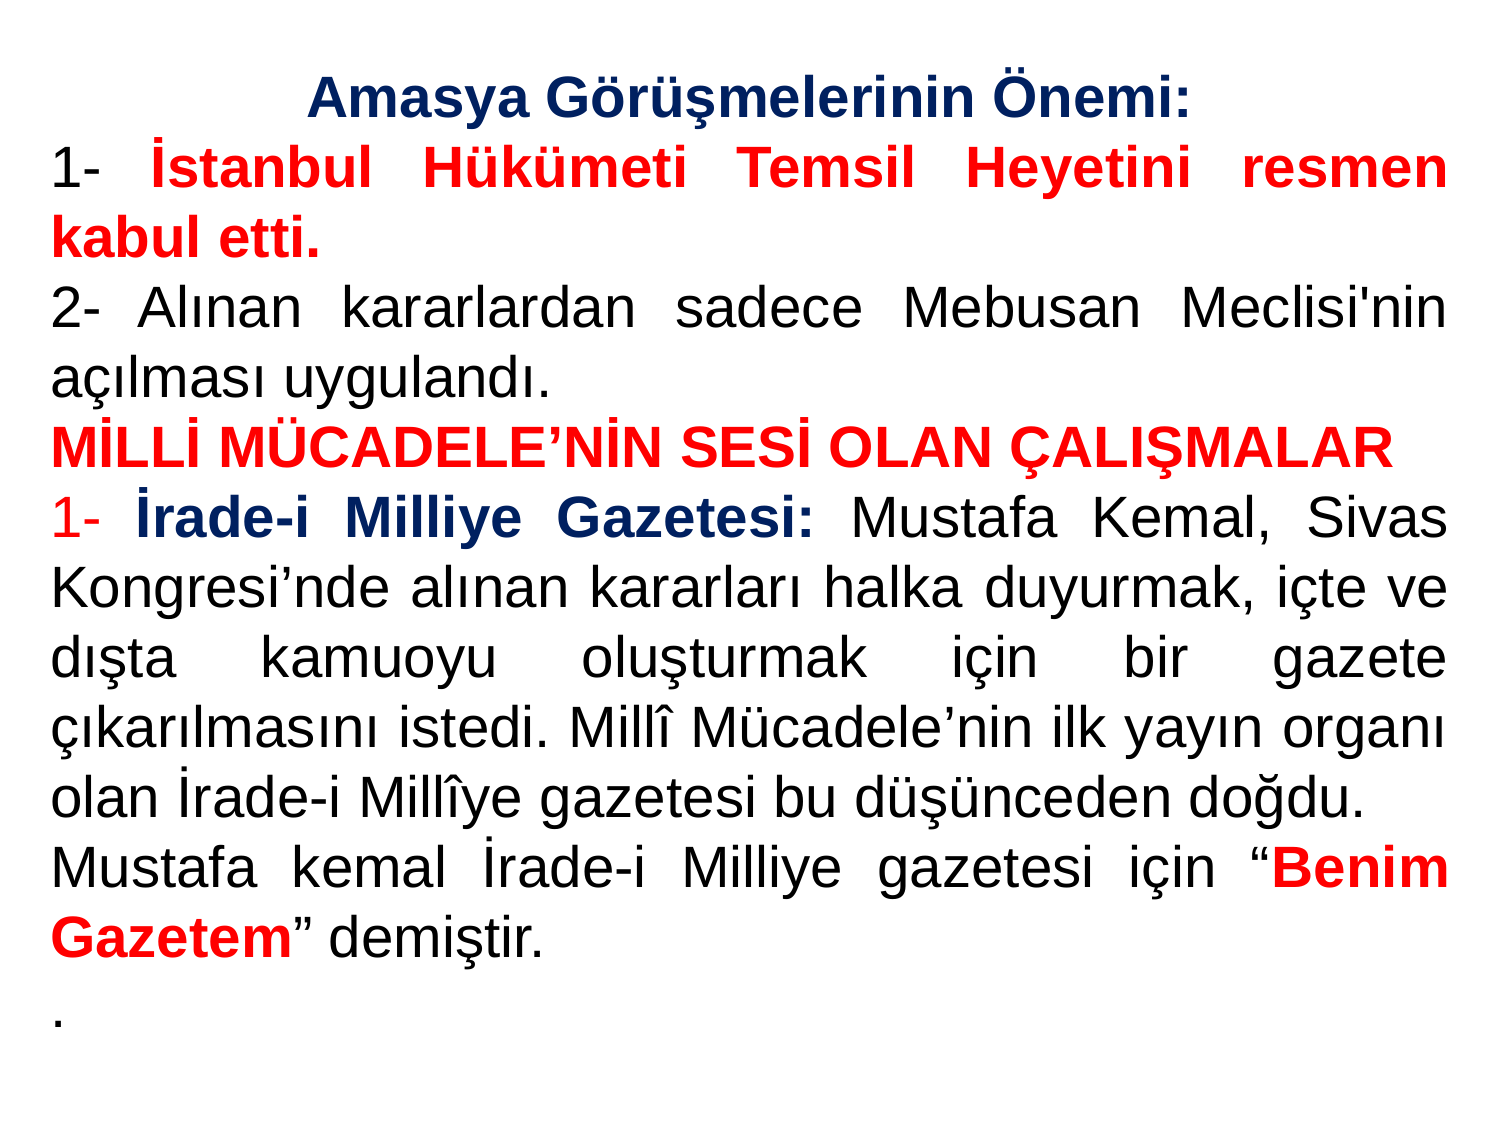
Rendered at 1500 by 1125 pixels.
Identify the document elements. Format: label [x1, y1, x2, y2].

text_box [35, 51, 1465, 1047]
